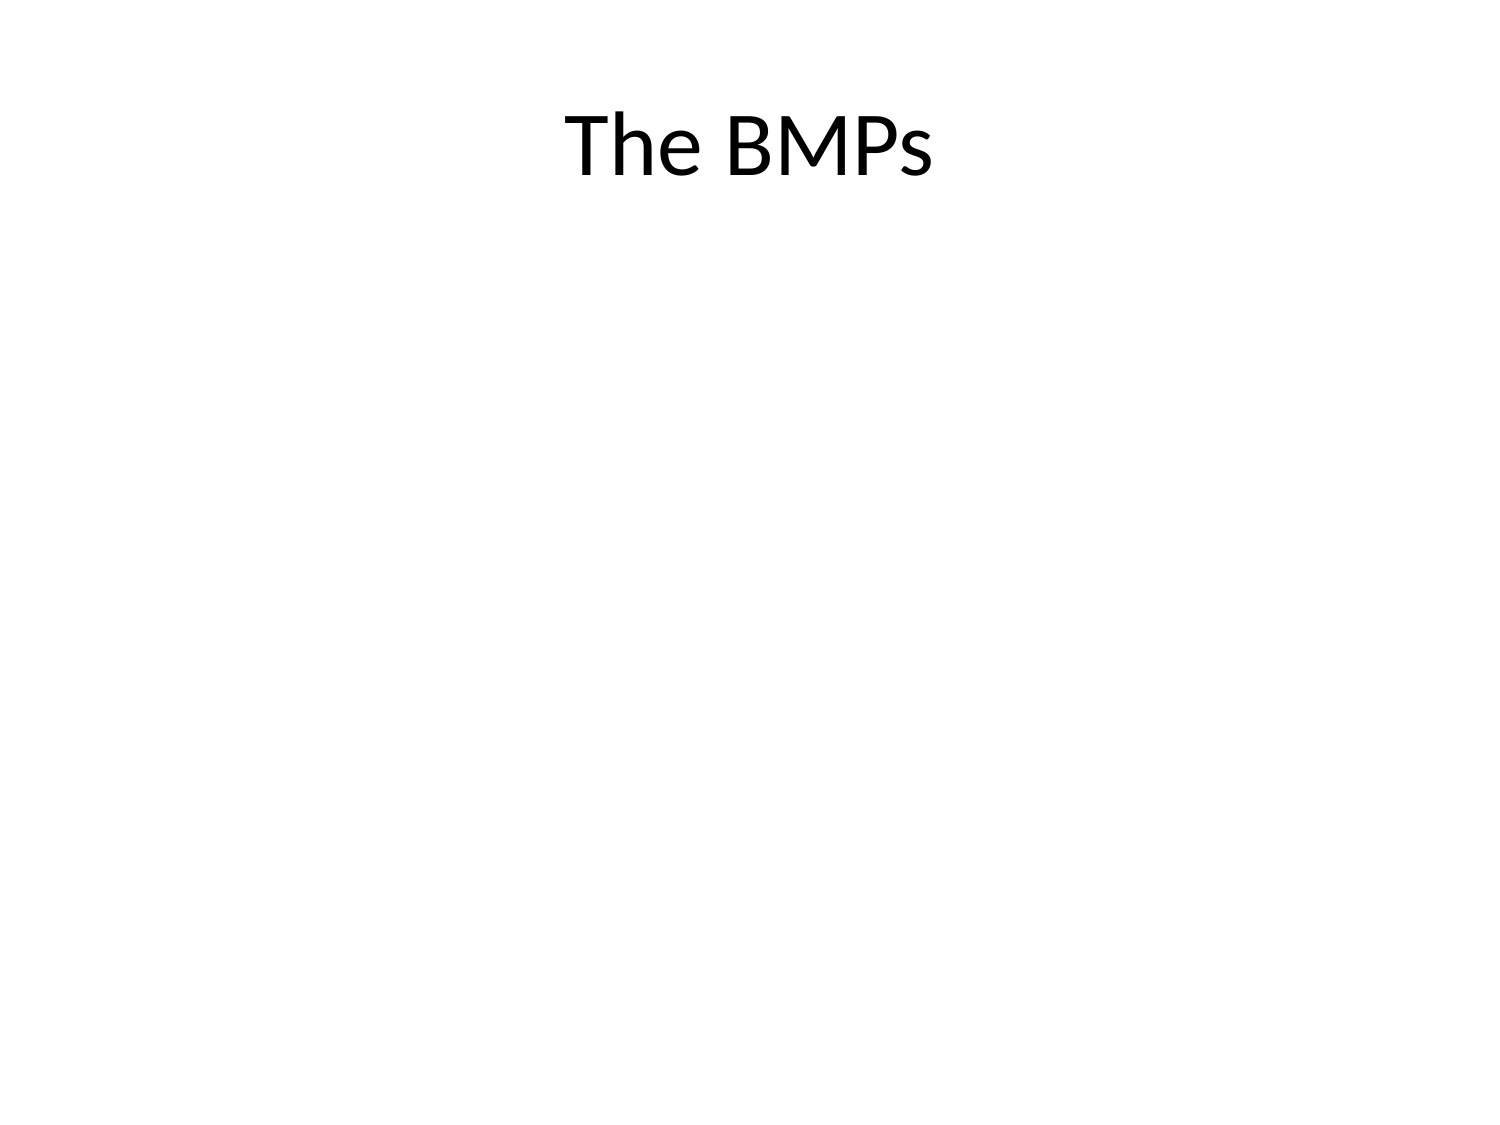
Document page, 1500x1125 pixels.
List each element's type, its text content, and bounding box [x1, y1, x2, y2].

title The BMPs [75, 45, 1425, 233]
